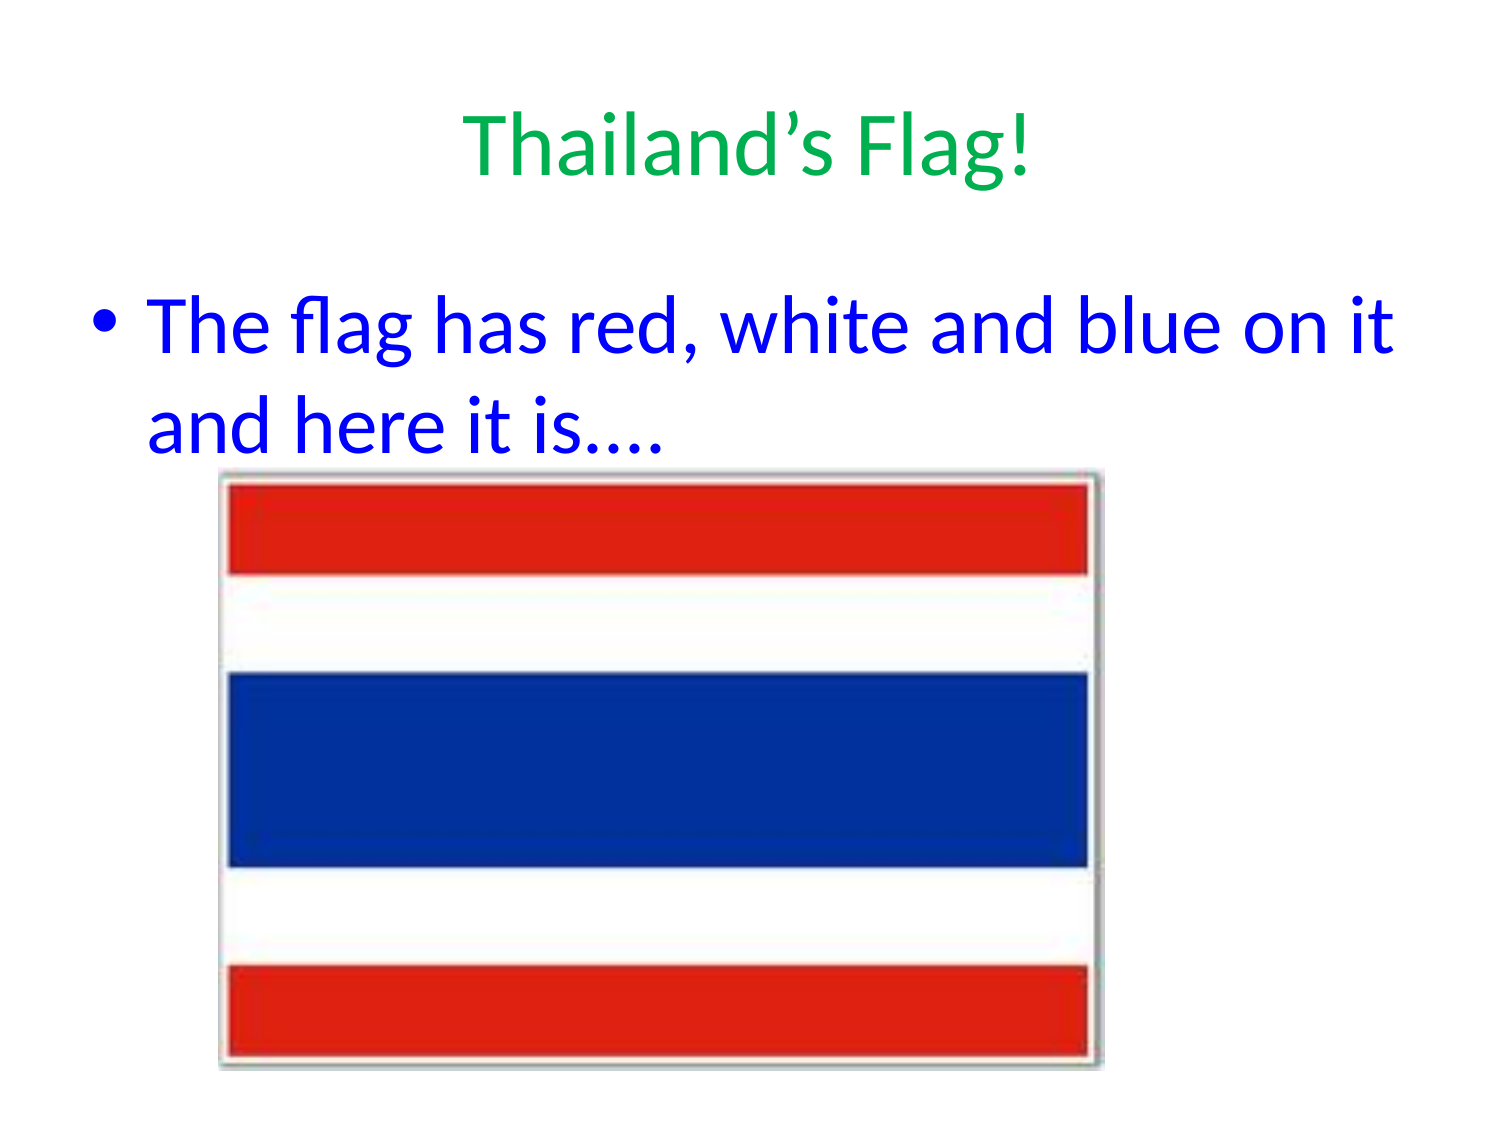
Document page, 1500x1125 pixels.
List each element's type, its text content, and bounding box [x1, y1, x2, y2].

picture [218, 467, 1105, 1071]
list The flag has red, white and blue on it and here it is.... [75, 262, 1425, 1005]
title Thailand’s Flag! [75, 45, 1425, 233]
